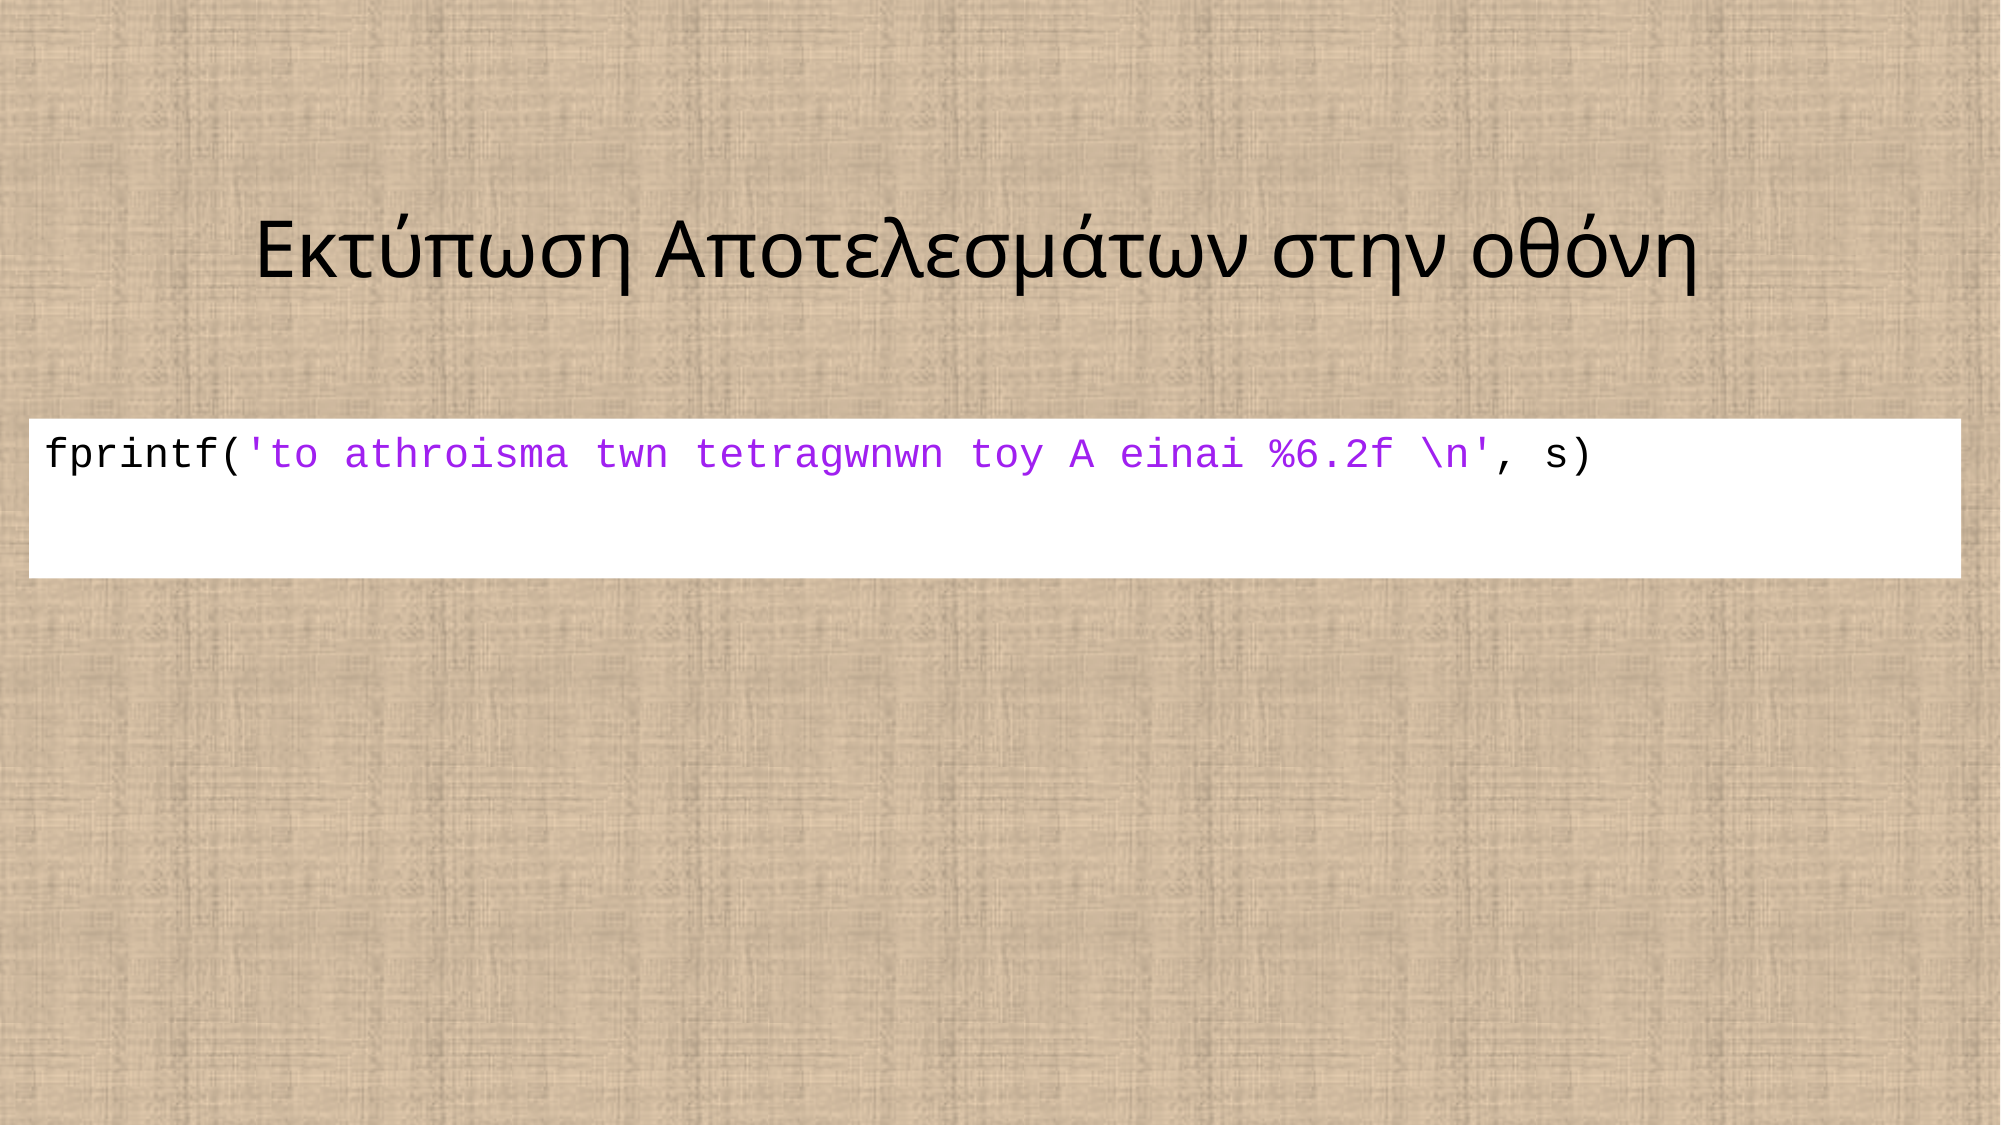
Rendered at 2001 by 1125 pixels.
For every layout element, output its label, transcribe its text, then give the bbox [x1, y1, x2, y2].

text_box fprintf('to athroisma twn tetragwnwn toy A einai %6.2f \n', s) [29, 418, 1962, 579]
title Εκτύπωση Αποτελεσμάτων στην οθόνη [227, 53, 1728, 302]
